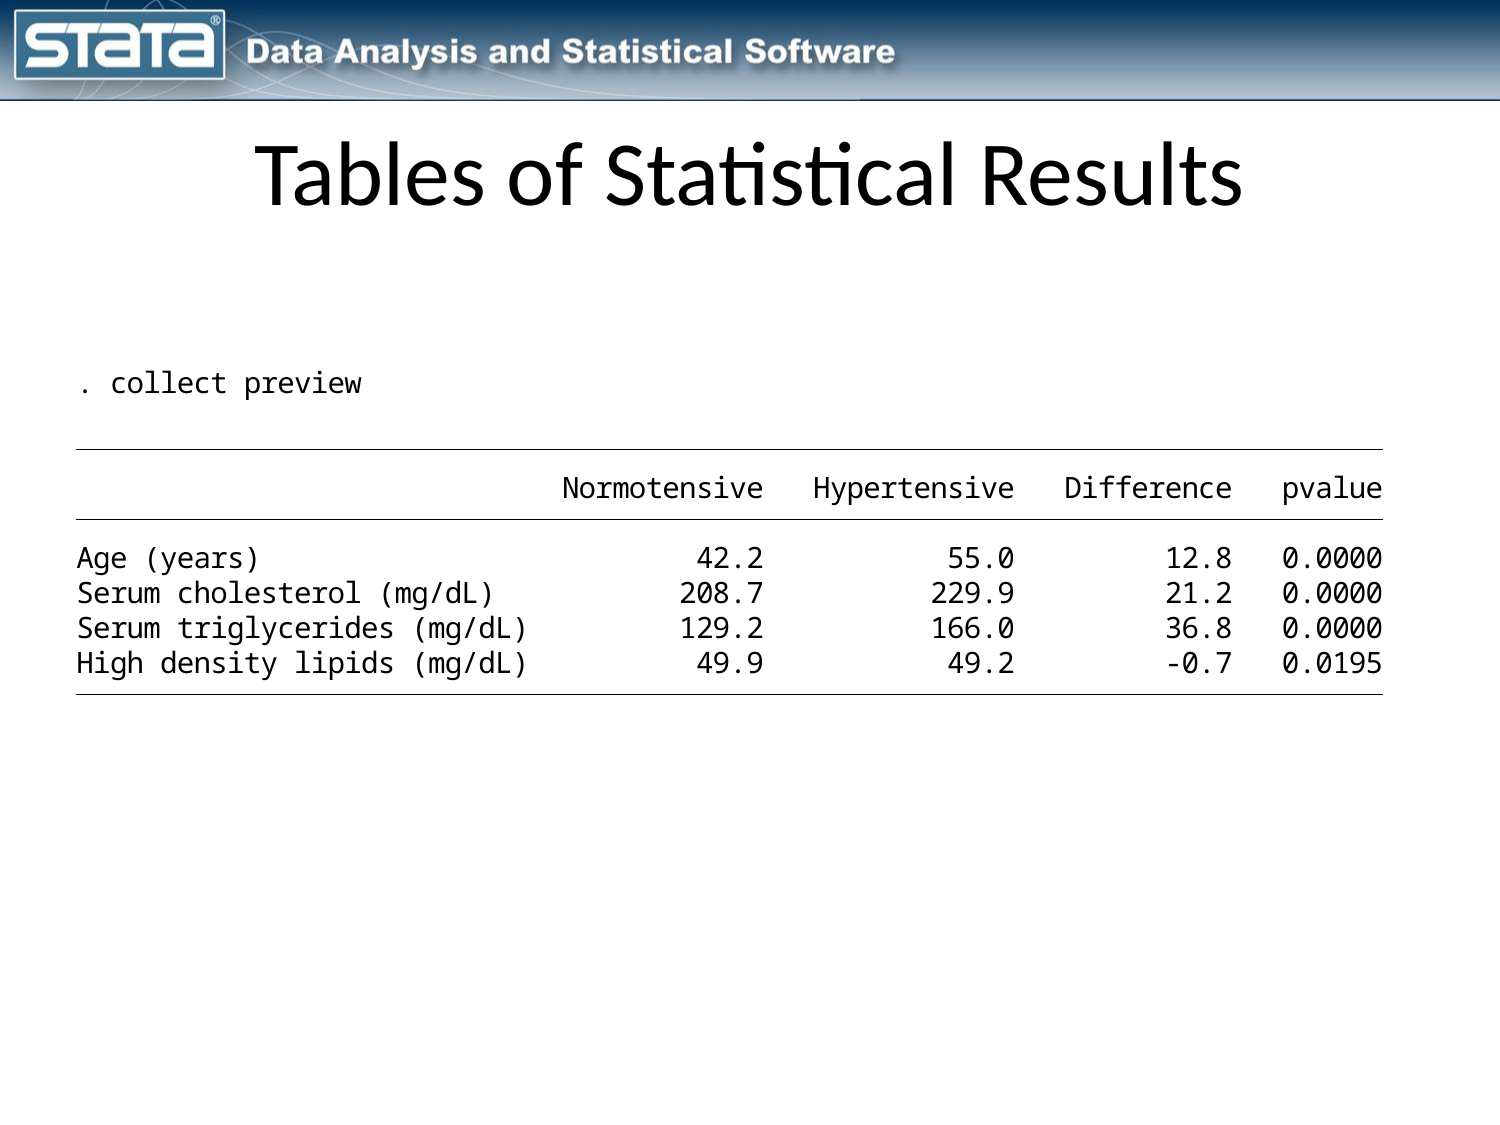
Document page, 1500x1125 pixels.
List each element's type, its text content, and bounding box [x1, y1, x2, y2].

picture [62, 362, 1424, 713]
picture [0, 0, 1500, 102]
title Tables of Statistical Results [0, 108, 1500, 238]
